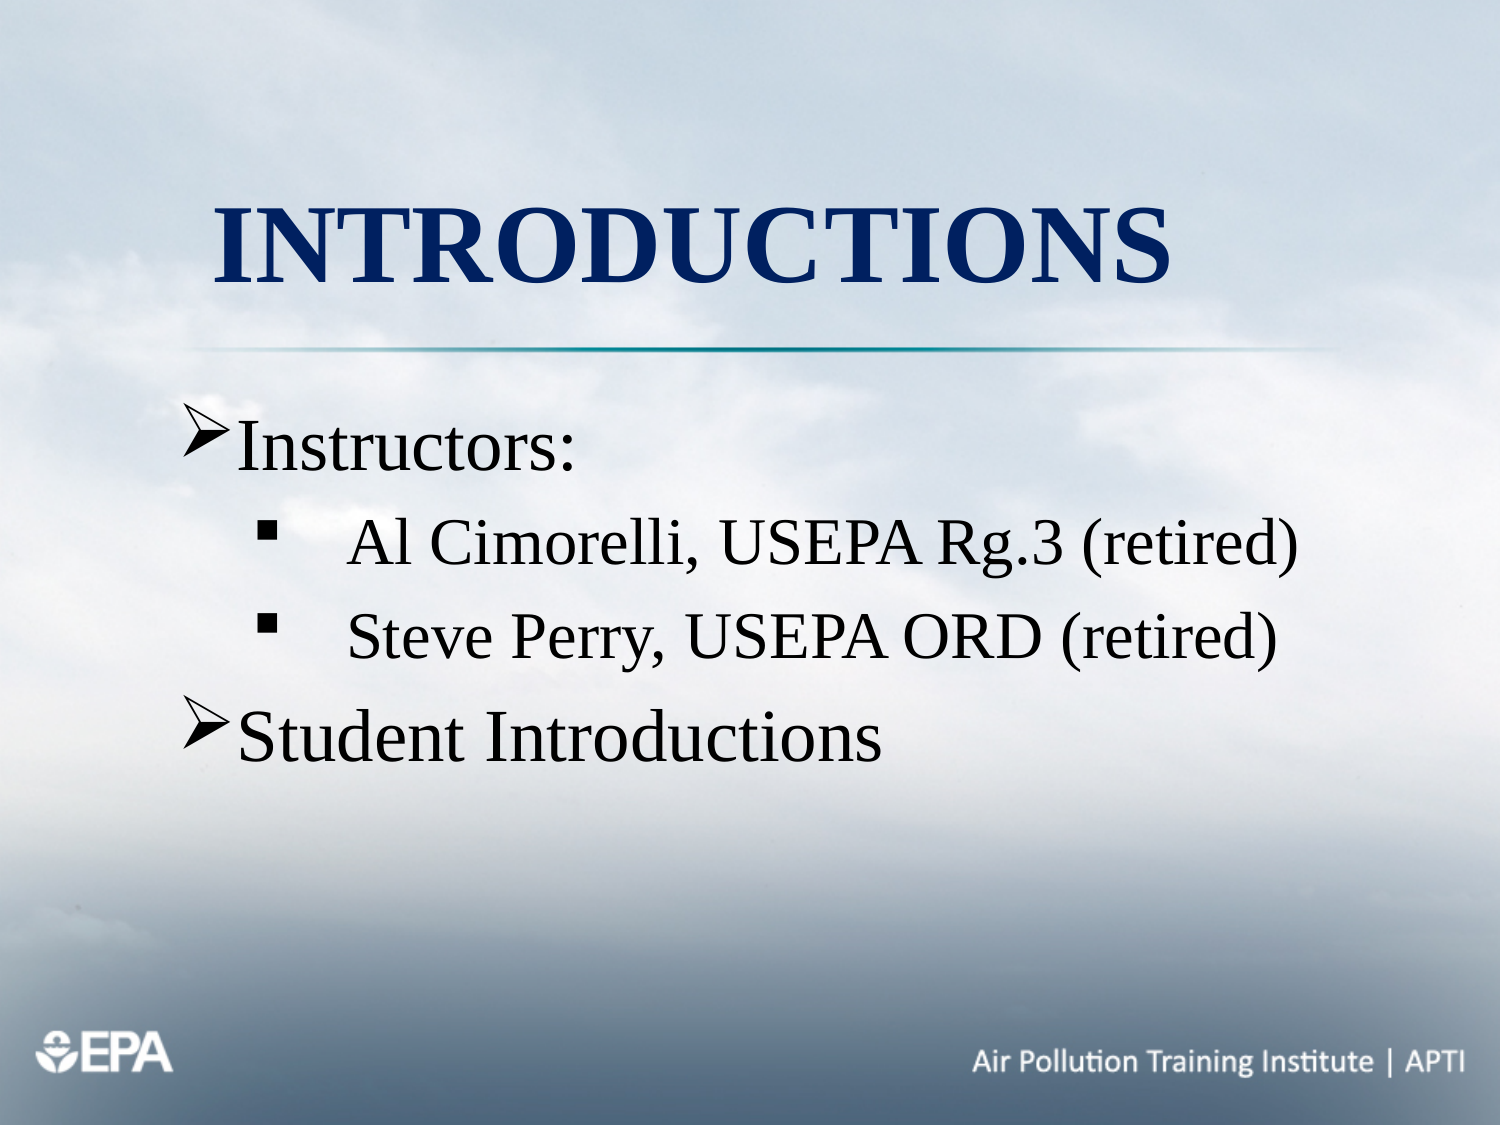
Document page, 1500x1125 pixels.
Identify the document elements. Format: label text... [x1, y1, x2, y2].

title Introductions [80, 186, 1306, 290]
picture [0, 0, 1500, 1125]
text_box Instructors: Al Cimorelli, USEPA Rg.3 (retired) Steve Perry, USEPA ORD (retired) Student Introductions [162, 387, 1350, 963]
